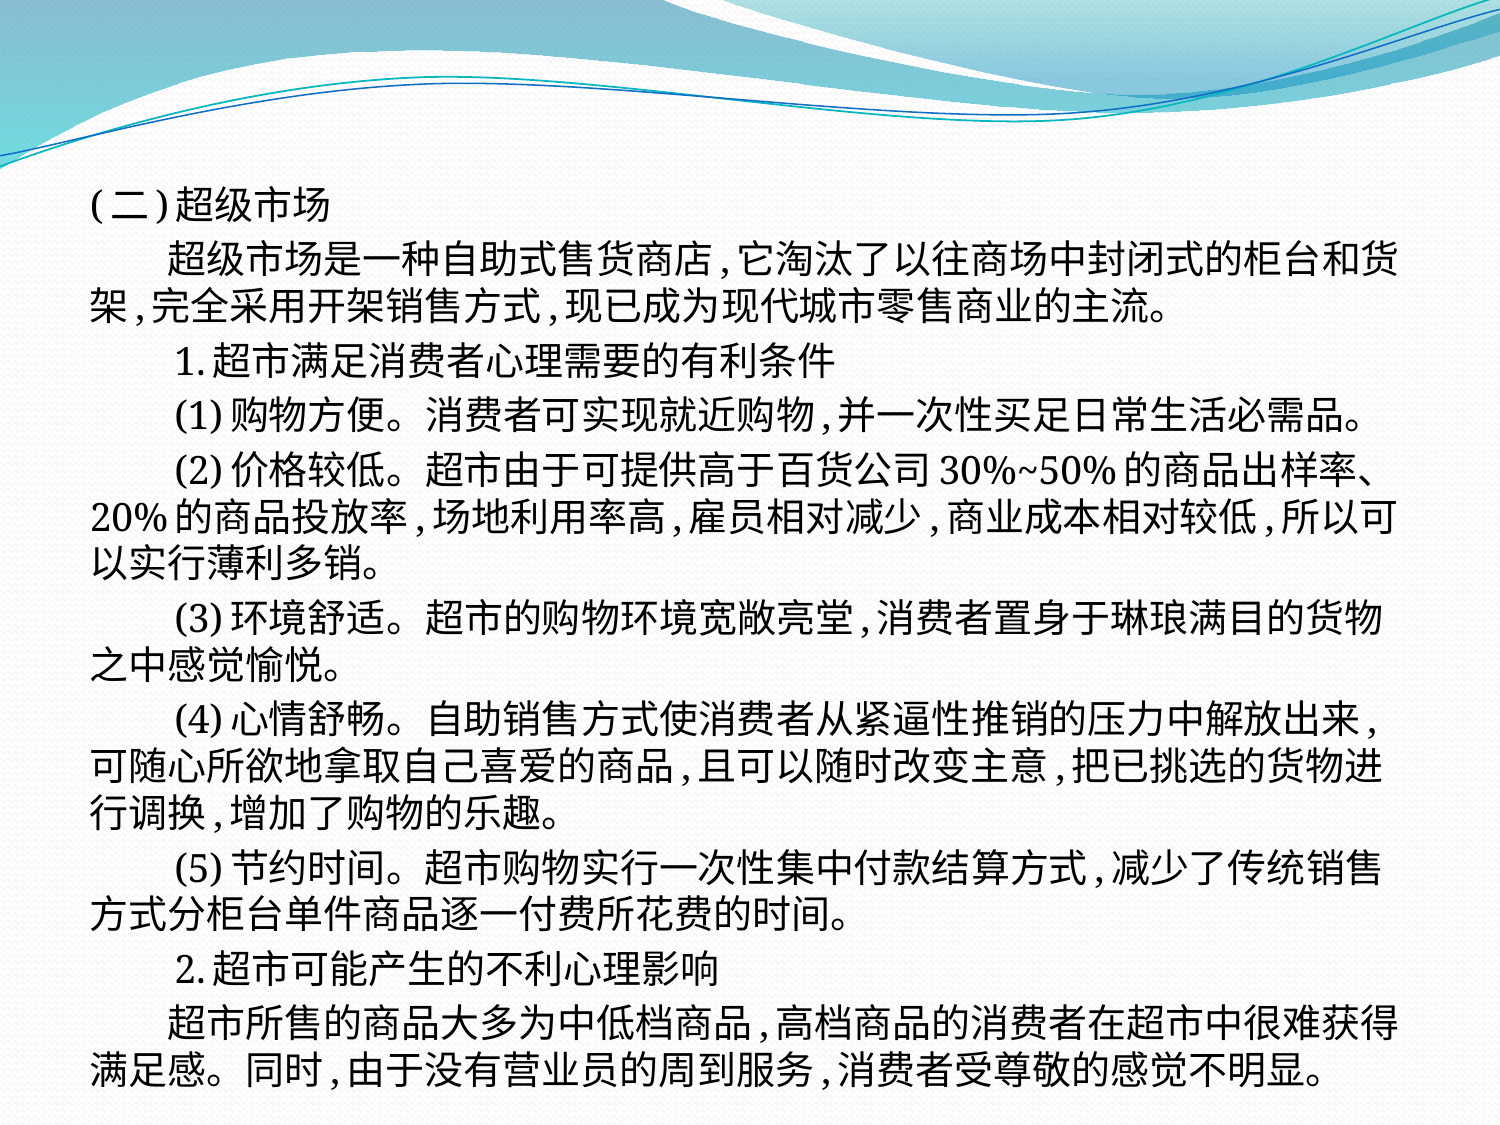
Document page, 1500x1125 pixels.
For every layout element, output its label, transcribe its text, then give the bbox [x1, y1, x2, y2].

list (二)超级市场 超级市场是一种自助式售货商店,它淘汰了以往商场中封闭式的柜台和货架,完全采用开架销售方式,现已成为现代城市零售商业的主流。 1.超市满足消费者心理需要的有利条件 (1)购物方便。消费者可实现就近购物,并一次性买足日常生活必需品。 (2)价格较低。超市由于可提供高于百货公司30%~50%的商品出样率、20%的商品投放率,场地利用率高,雇员相对减少,商业成本相对较低,所以可以实行薄利多销。 (3)环境舒适。超市的购物环境宽敞亮堂,消费者置身于琳琅满目的货物之中感觉愉悦。 (4)心情舒畅。自助销售方式使消费者从紧逼性推销的压力中解放出来,可随心所欲地拿取自己喜爱的商品,且可以随时改变主意,把已挑选的货物进行调换,增加了购物的乐趣。 (5)节约时间。超市购物实行一次性集中付款结算方式,减少了传统销售方式分柜台单件商品逐一付费所花费的时间。 2.超市可能产生的不利心理影响 超市所售的商品大多为中低档商品,高档商品的消费者在超市中很难获得满足感。同时,由于没有营业员的周到服务,消费者受尊敬的感觉不明显。 [75, 172, 1425, 1125]
